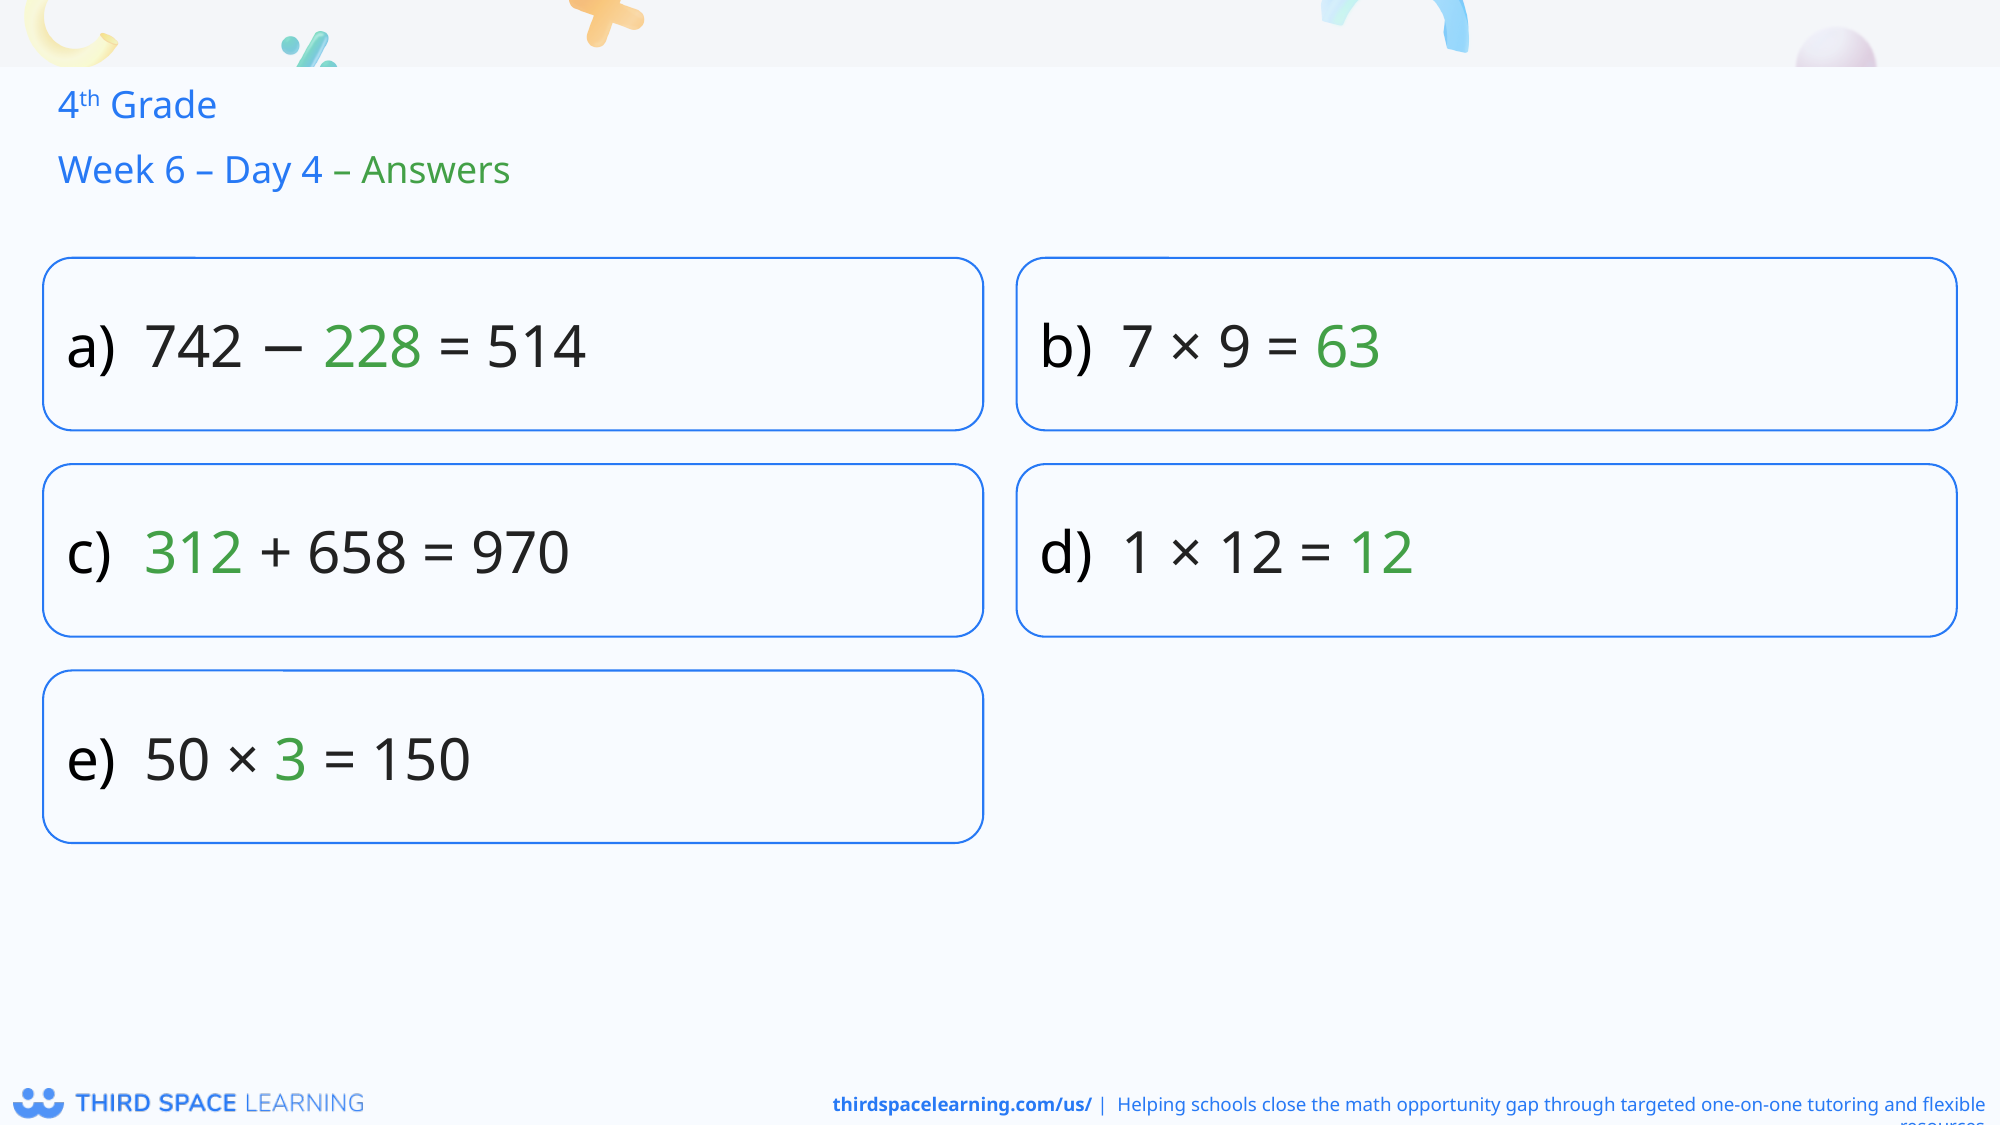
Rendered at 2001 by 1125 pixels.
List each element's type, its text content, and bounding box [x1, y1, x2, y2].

picture [0, 0, 2000, 67]
list 1 × 12 = 12 [1106, 478, 1939, 623]
list 742 − 228 = 514 [129, 272, 962, 416]
list 7 × 9 = 63 [1106, 272, 1939, 416]
list 50 × 3 = 150 [129, 684, 962, 829]
text_box 4th Grade Week 6 – Day 4 – Answers [43, 73, 705, 212]
list 312 + 658 = 970 [129, 478, 962, 623]
picture [13, 1088, 365, 1119]
